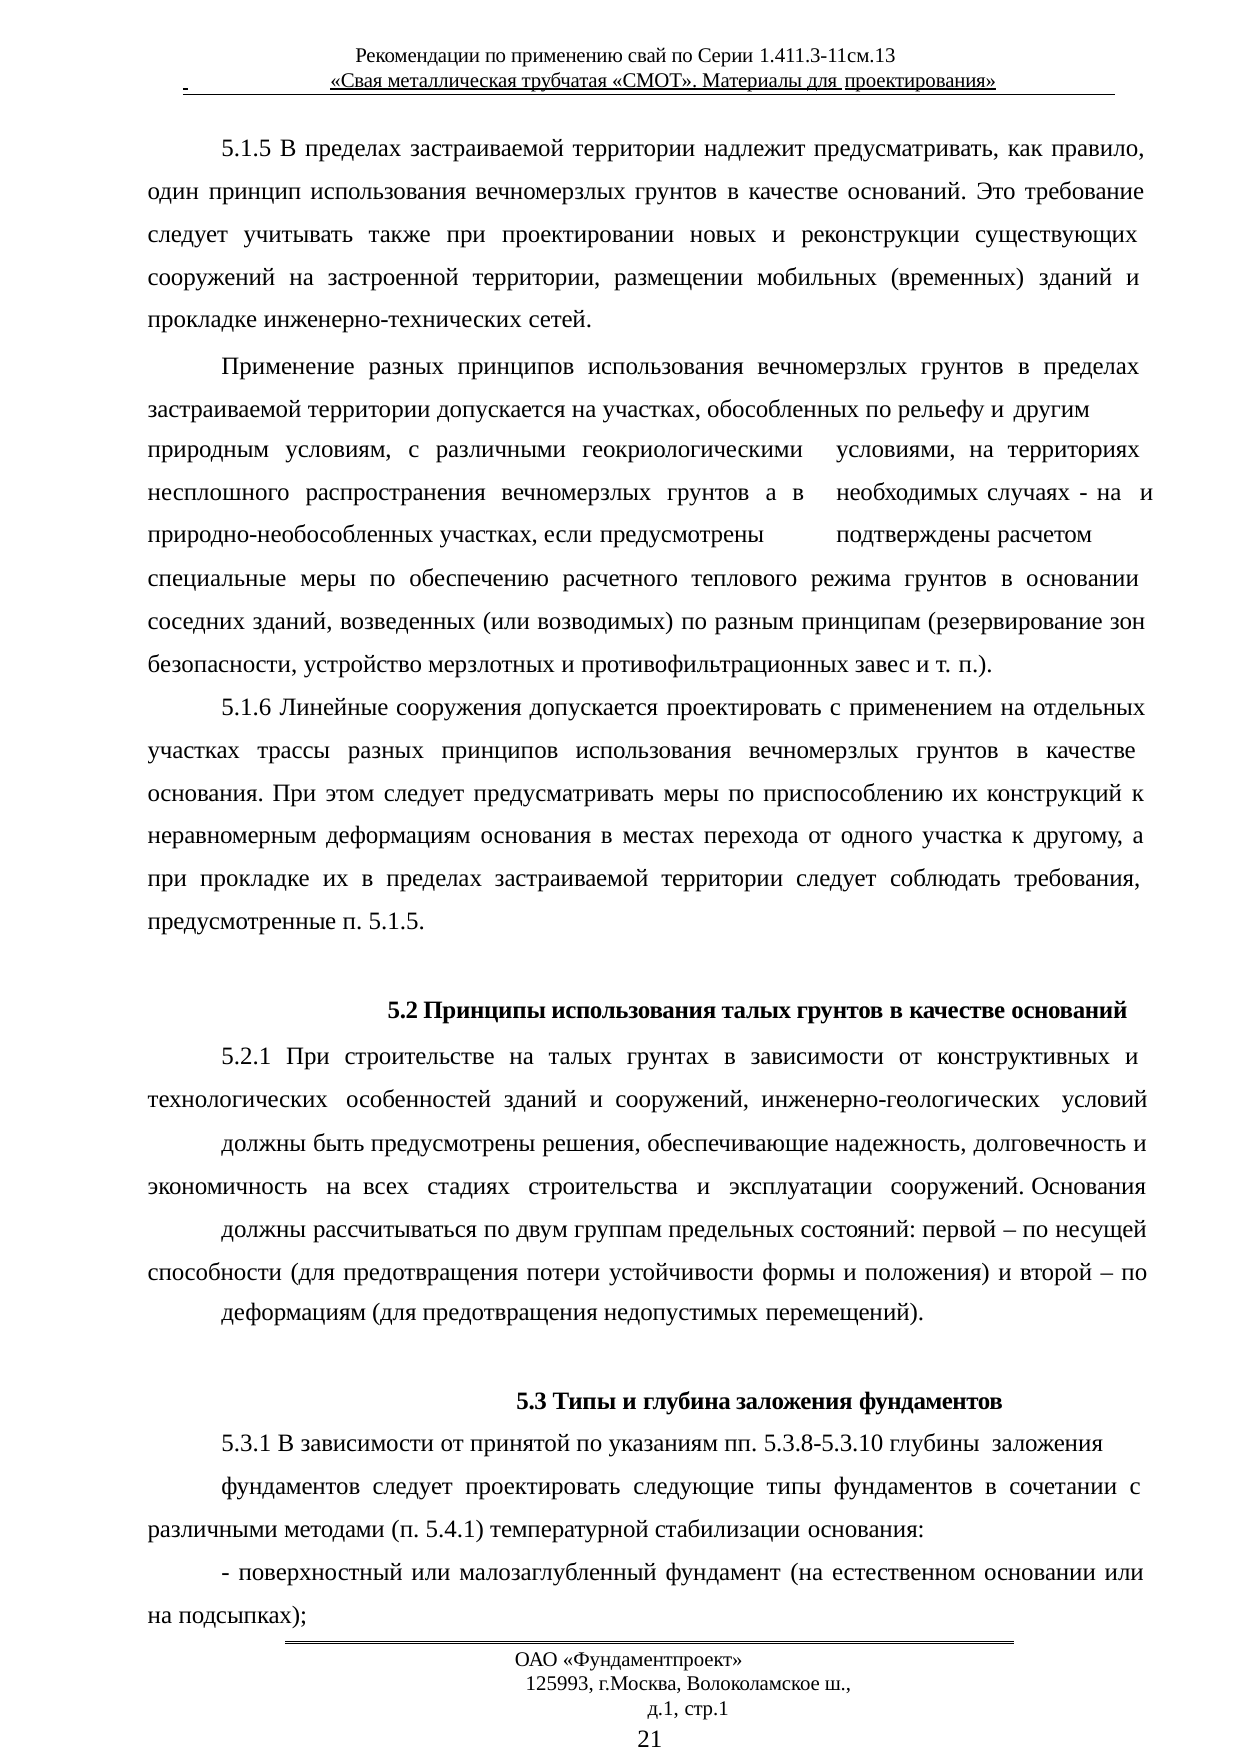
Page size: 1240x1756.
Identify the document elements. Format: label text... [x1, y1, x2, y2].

text_box условиями, на территориях необходимых случаях - на и подтверждены расчетом [834, 417, 1155, 546]
text_box природным условиям, с различными геокриологическими несплошного распространения вечномерзлых грунтов а в природно-необособленных участках, если предусмотрены [145, 417, 821, 546]
text_box специальные меры по обеспечению расчетного теплового режима грунтов в основании соседних зданий, возведенных (или возводимых) по разным принципам (резервирование зон безопасности, устройство мерзлотных и противофильтрационных завес и т. п.). 5.1.6 Линейные сооружения допускается проектировать с применением на отдельных участках трассы разных принципов использования вечномерзлых грунтов в качестве основания. При этом следует предусматривать меры по приспособлению их конструкций к неравномерным деформациям основания в местах перехода от одного участка к другому, а при прокладке их в пределах застраиваемой территории следует соблюдать требования, предусмотренные п. 5.1.5. 5.2 Принципы использования талых грунтов в качестве оснований 5.2.1 При строительстве на талых грунтах в зависимости от конструктивных и технологических особенностей зданий и сооружений, инженерно-геологических условий должны быть предусмотрены решения, обеспечивающие надежность, долговечность и экономичность на всех стадиях строительства и эксплуатации сооружений. Основания должны рассчитываться по двум группам предельных состояний: первой – по несущей способности (для предотвращения потери устойчивости формы и положения) и второй – по деформациям (для предотвращения недопустимых перемещений). 5.3 Типы и глубина заложения фундаментов 5.3.1 В зависимости от принятой по указаниям пп. 5.3.8-5.3.10 глубины заложения фундаментов следует проектировать следующие типы фундаментов в сочетании с различными методами (п. 5.4.1) температурной стабилизации основания: - поверхностный или малозаглубленный фундамент (на естественном основании или на подсыпках); [145, 546, 1155, 1629]
slide_number ОАО «Фундаментпроект» 125993, г.Москва, Волоколамское ш., д.1, стр.1 21 [437, 1646, 862, 1756]
text_box Рекомендации по применению свай по Серии 1.411.3-11см.13 «Свая металлическая трубчатая «СМОТ». Материалы для проектирования» 5.1.5 В пределах застраиваемой территории надлежит предусматривать, как правило, один принцип использования вечномерзлых грунтов в качестве оснований. Это требование следует учитывать также при проектировании новых и реконструкции существующих сооружений на застроенной территории, размещении мобильных (временных) зданий и прокладке инженерно-технических сетей. Применение разных принципов использования вечномерзлых грунтов в пределах застраиваемой территории допускается на участках, обособленных по рельефу и другим [145, 40, 1155, 423]
